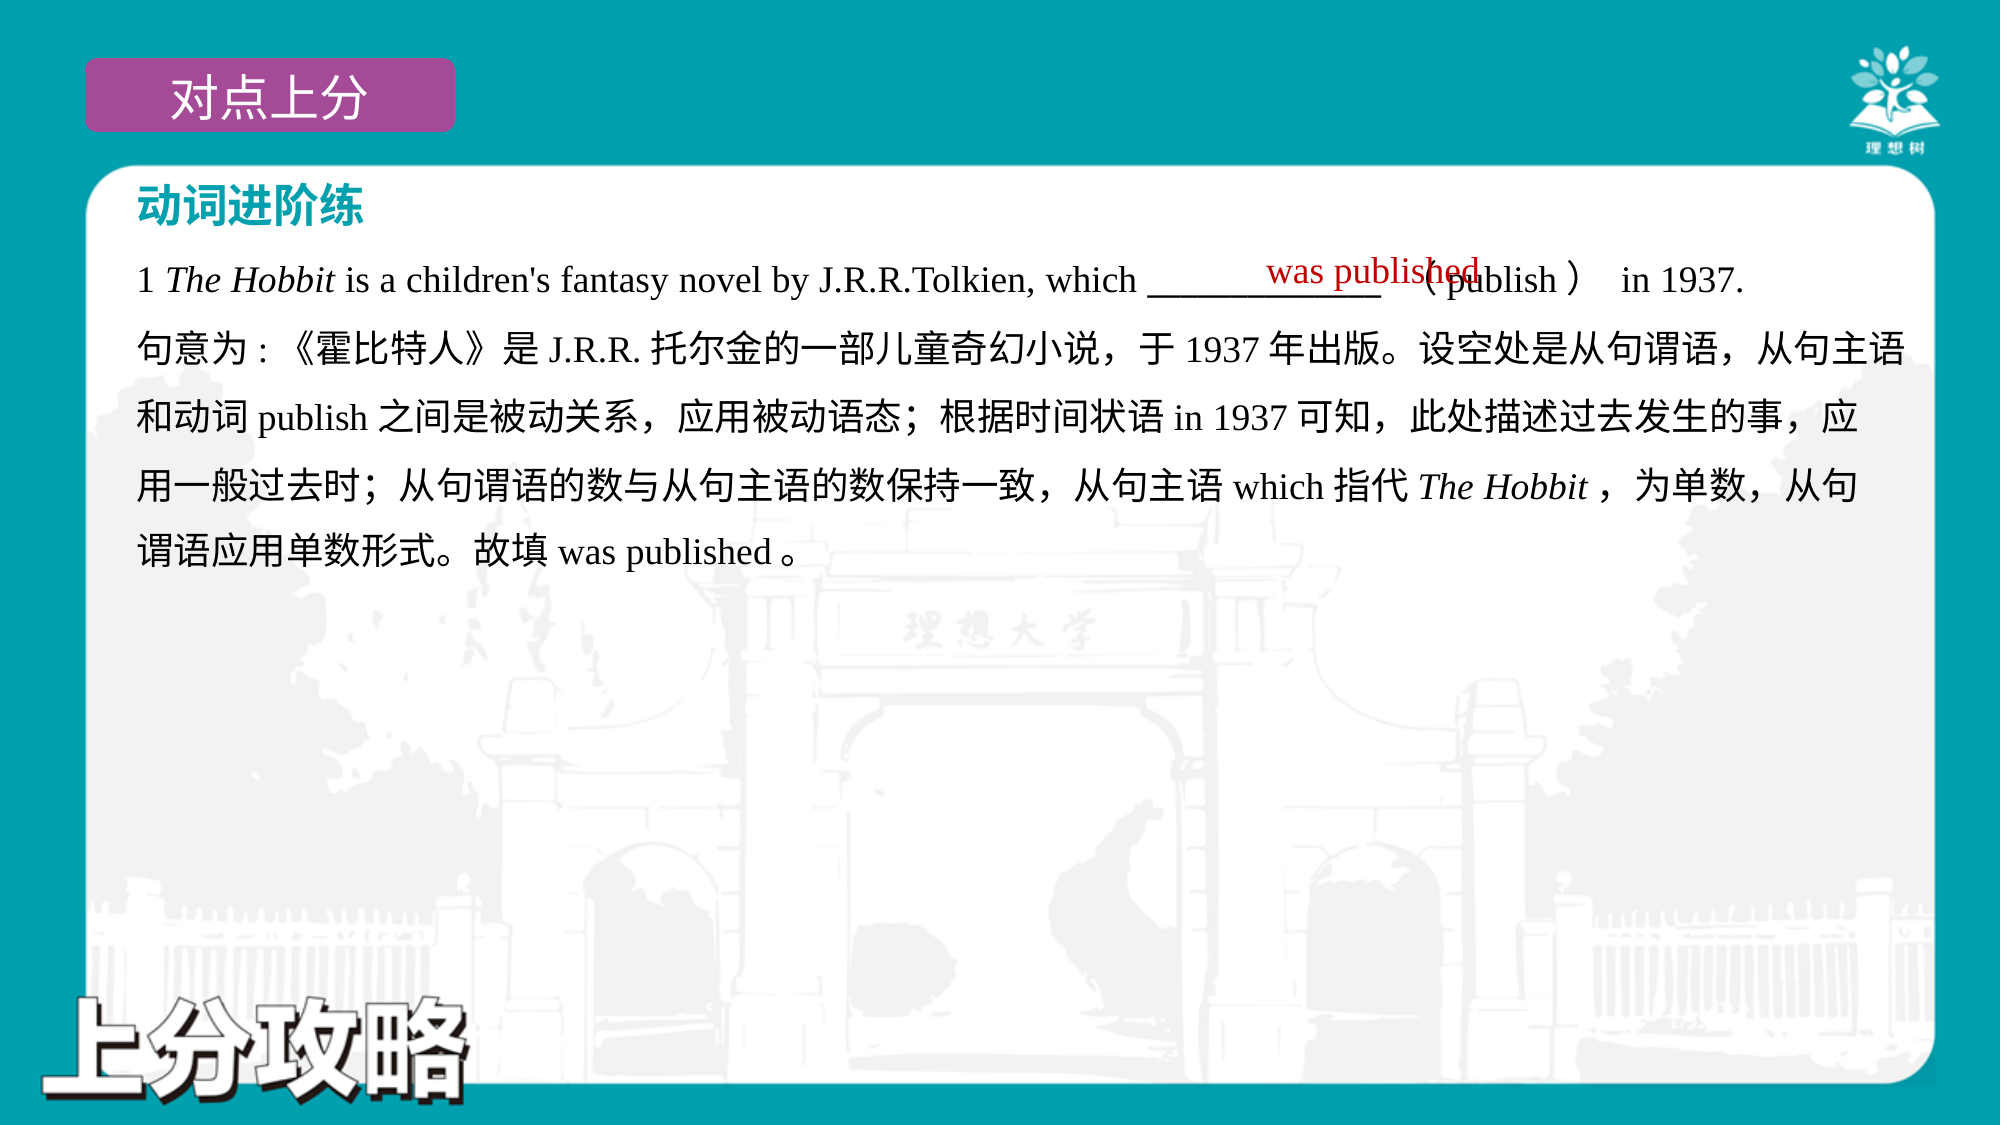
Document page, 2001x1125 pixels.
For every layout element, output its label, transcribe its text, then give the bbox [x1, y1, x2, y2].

text_box was published [1247, 224, 1498, 284]
picture [0, 0, 2000, 1125]
text_box 动词进阶练 [136, 176, 1865, 232]
text_box 1 The Hobbit is a children's fantasy novel by J.R.R.Tolkien, which ______________ （publish） in 1937. [136, 233, 1881, 293]
text_box 句意为:《霍比特人》是J.R.R.托尔金的一部儿童奇幻小说，于1937年出版。设空处是从句谓语，从句主语 和动词publish之间是被动关系，应用被动语态；根据时间状语in 1937可知，此处描述过去发生的事，应 用一般过去时；从句谓语的数与从句主语的数保持一致，从句主语which指代The Hobbit，为单数，从句 谓语应用单数形式。故填was published。 [136, 300, 1865, 565]
